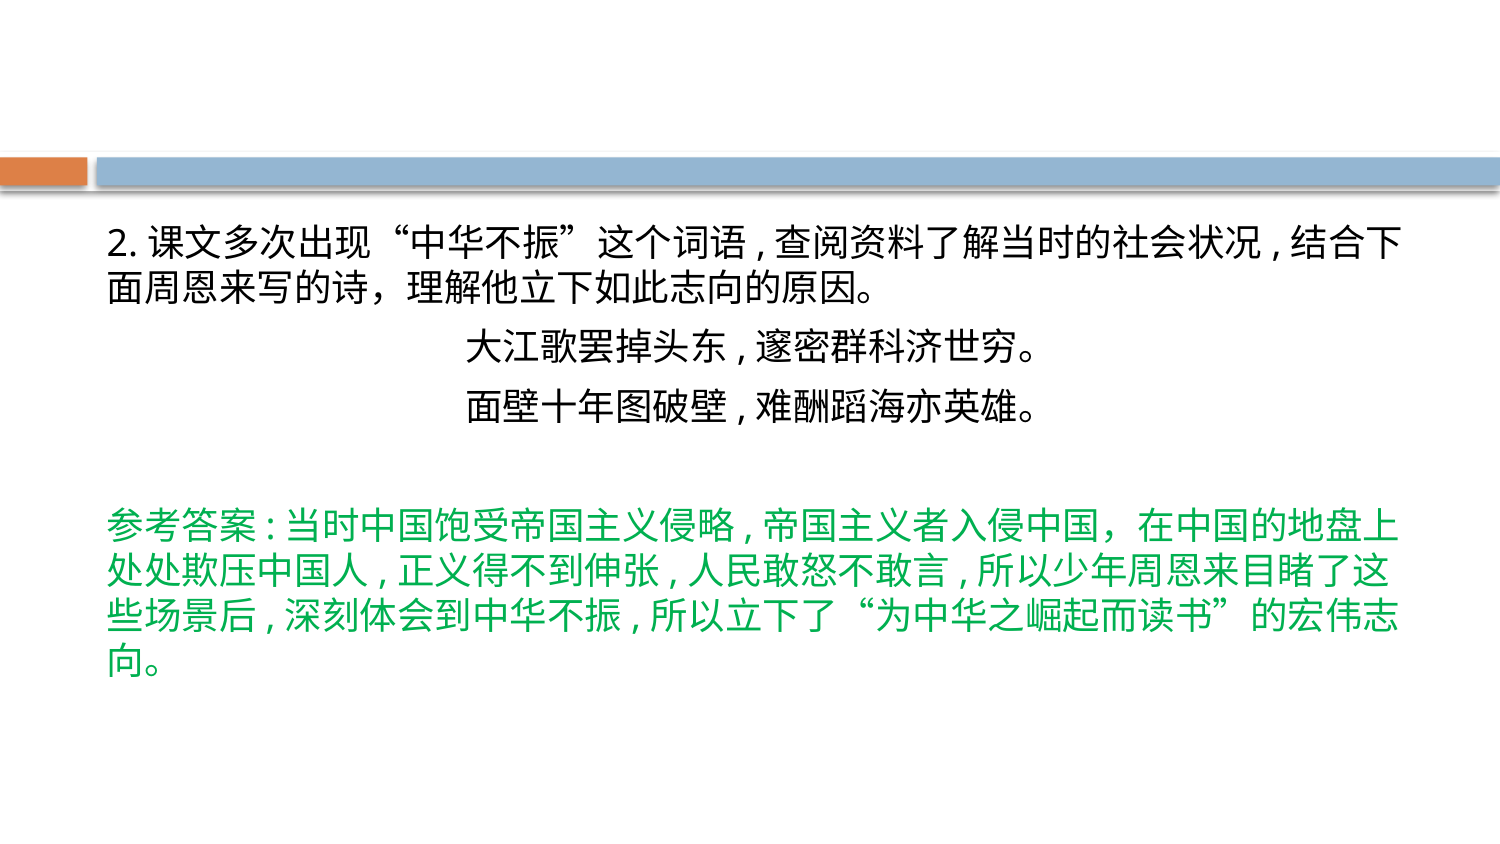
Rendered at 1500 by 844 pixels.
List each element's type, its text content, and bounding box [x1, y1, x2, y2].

list 2.课文多次出现“中华不振”这个词语,查阅资料了解当时的社会状况,结合下面周恩来写的诗，理解他立下如此志向的原因。 大江歌罢掉头东,邃密群科济世穷。 面壁十年图破壁,难酬蹈海亦英雄。 参考答案:当时中国饱受帝国主义侵略,帝国主义者入侵中国，在中国的地盘上处处欺压中国人,正义得不到伸张,人民敢怒不敢言,所以少年周恩来目睹了这些场景后,深刻体会到中华不振,所以立下了“为中华之崛起而读书”的宏伟志向。 [91, 211, 1430, 765]
